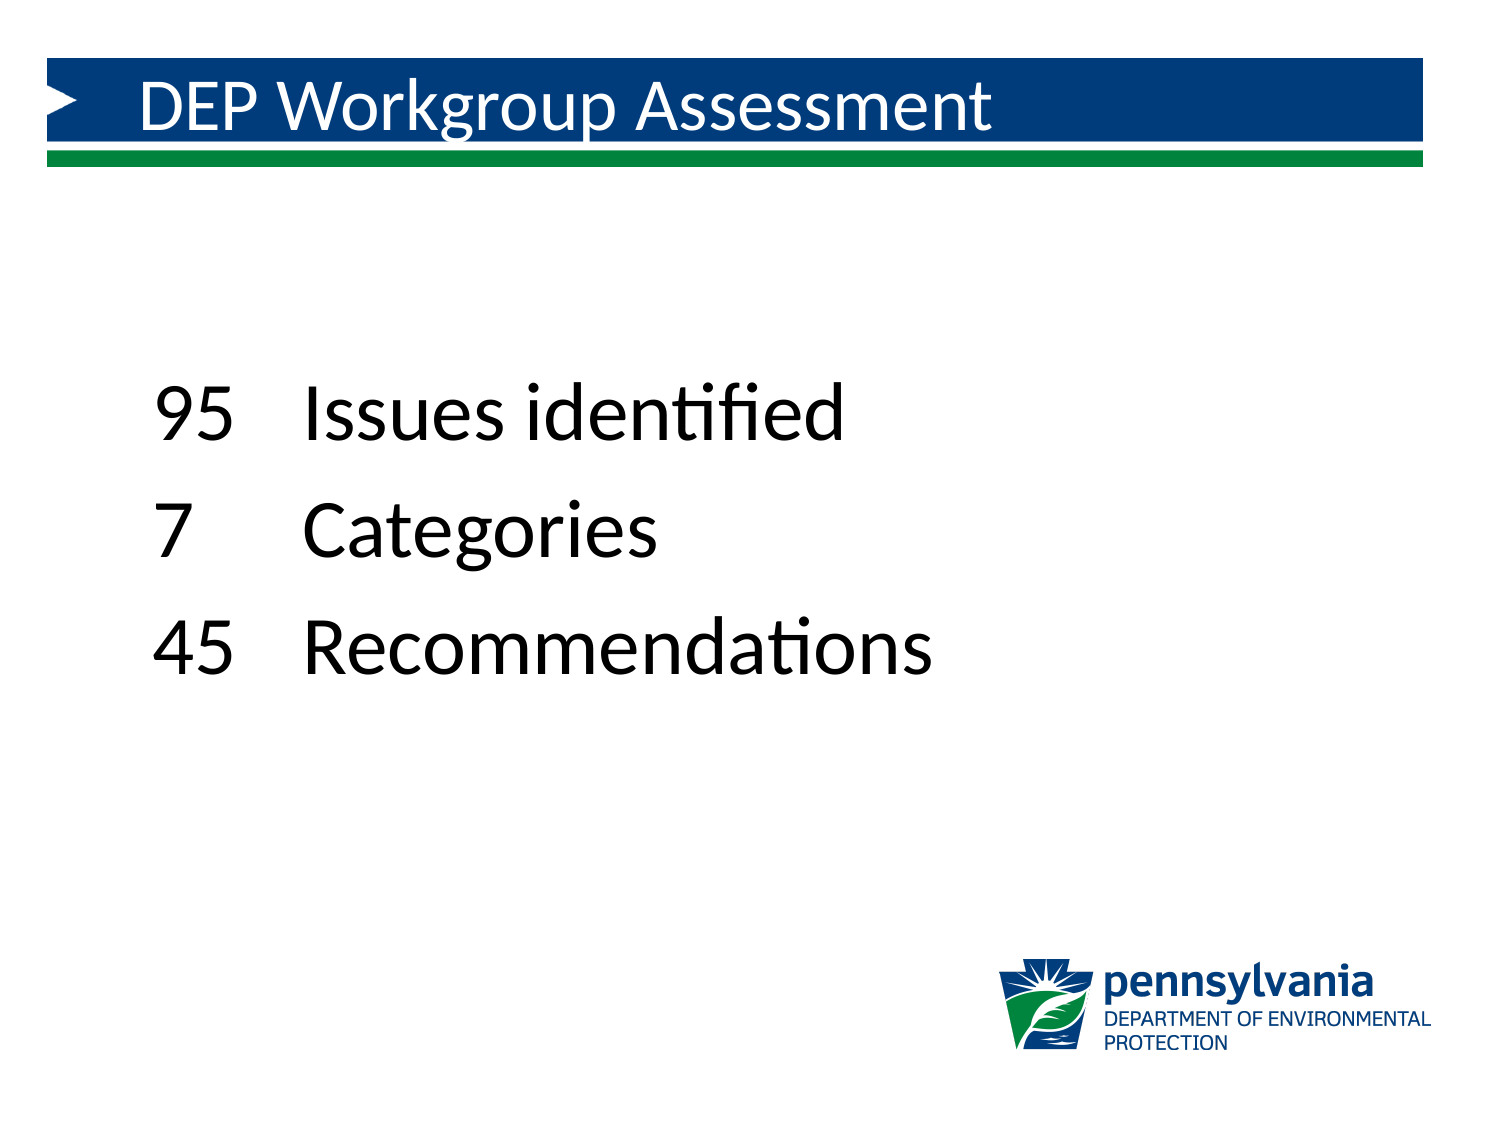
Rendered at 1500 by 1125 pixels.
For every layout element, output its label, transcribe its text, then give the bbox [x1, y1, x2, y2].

list 95 Issues identified 7 Categories 45 Recommendations [137, 350, 1404, 1025]
picture [999, 958, 1431, 1051]
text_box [47, 58, 1423, 167]
